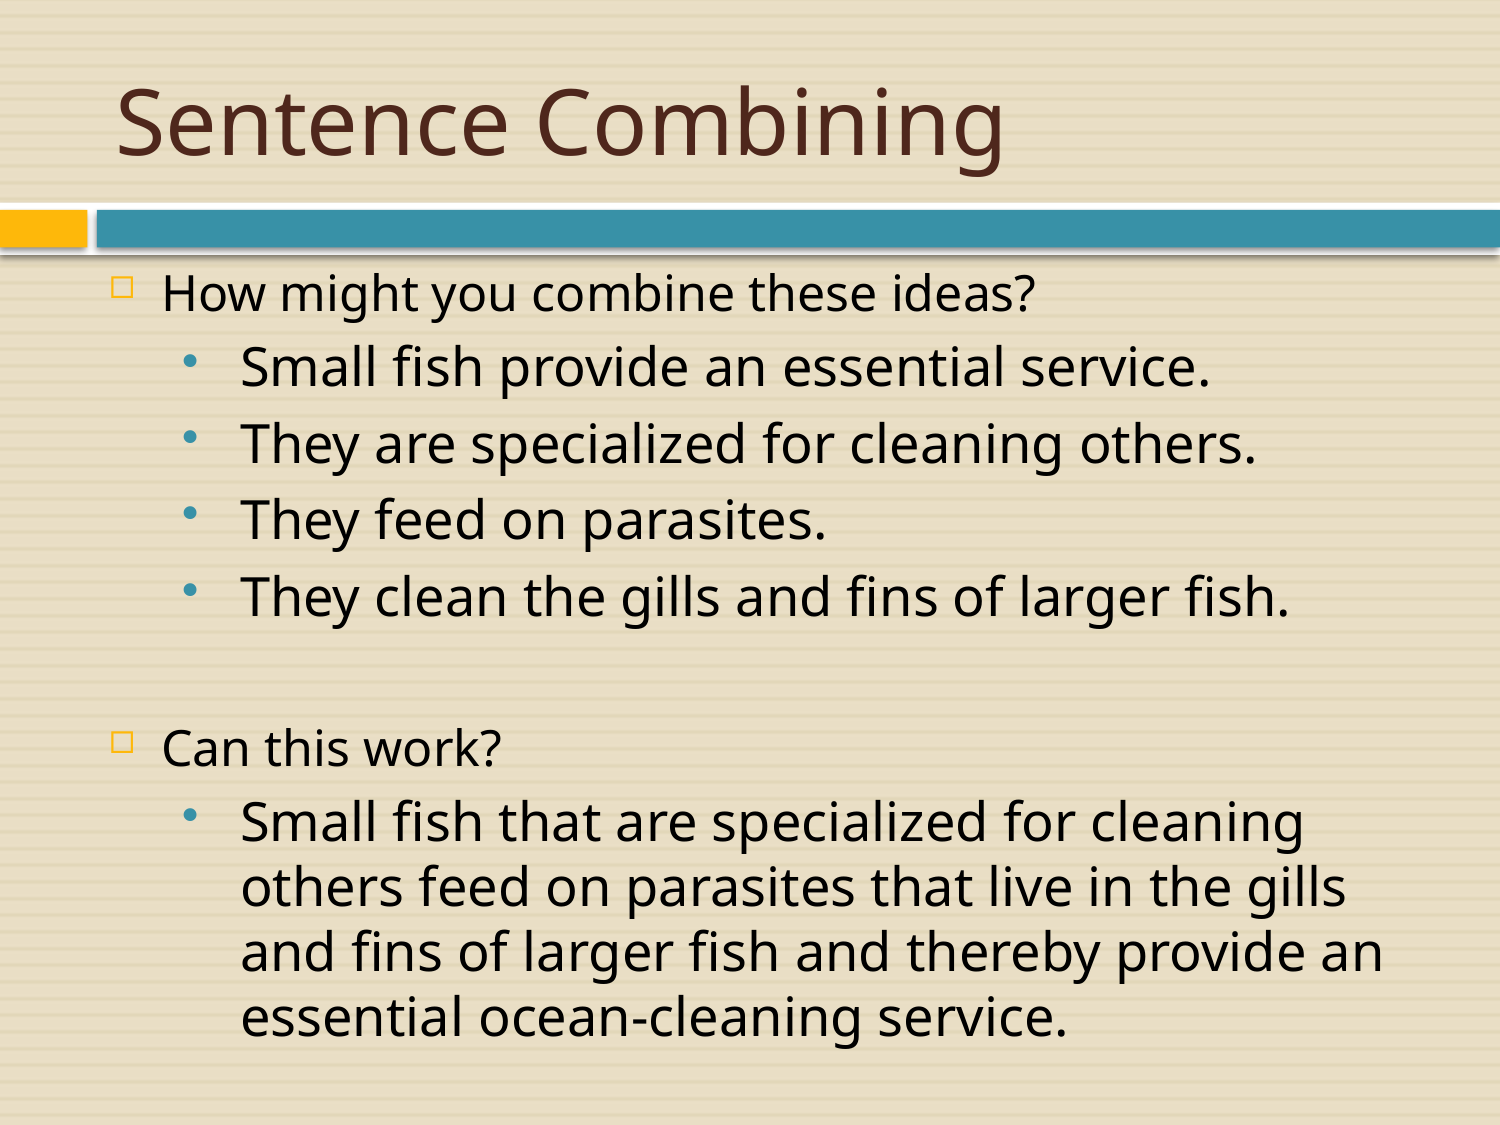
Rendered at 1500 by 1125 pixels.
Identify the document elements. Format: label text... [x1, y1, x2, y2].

list How might you combine these ideas? Small fish provide an essential service. They are specialized for cleaning others. They feed on parasites. They clean the gills and fins of larger fish. Can this work? Small fish that are specialized for cleaning others feed on parasites that live in the gills and fins of larger fish and thereby provide an essential ocean-cleaning service. [93, 253, 1445, 1051]
title Sentence Combining [100, 37, 1439, 201]
